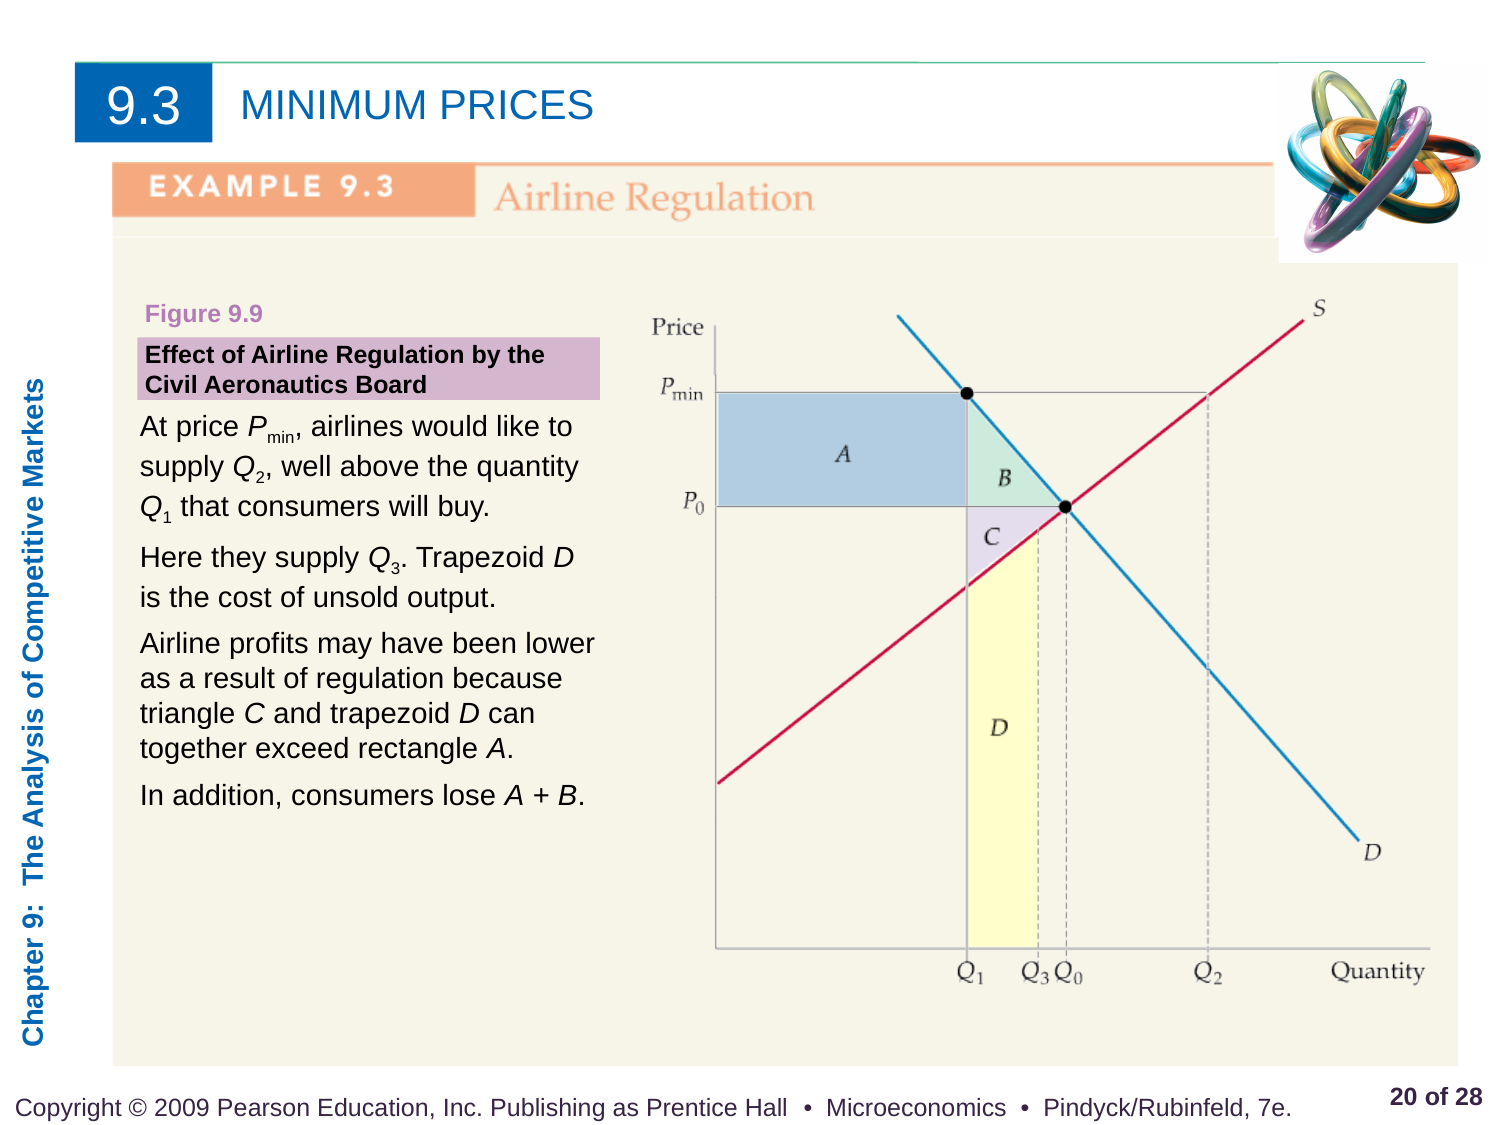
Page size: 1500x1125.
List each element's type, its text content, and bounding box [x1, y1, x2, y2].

text_box [112, 246, 1458, 1067]
picture [637, 287, 1443, 999]
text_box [74, 62, 1279, 143]
text_box Figure 9.9 [137, 287, 313, 338]
picture [1278, 63, 1488, 263]
text_box Effect of Airline Regulation by the Civil Aeronautics Board [137, 337, 600, 400]
text_box At price Pmin, airlines would like to supply Q2, well above the quantity Q1 that consumers will buy. Here they supply Q3. Trapezoid D is the cost of unsold output. Airline profits may have been lower as a result of regulation because triangle C and trapezoid D can together exceed rectangle A. In addition, consumers lose A + B. [125, 399, 613, 1025]
picture [112, 162, 1276, 238]
